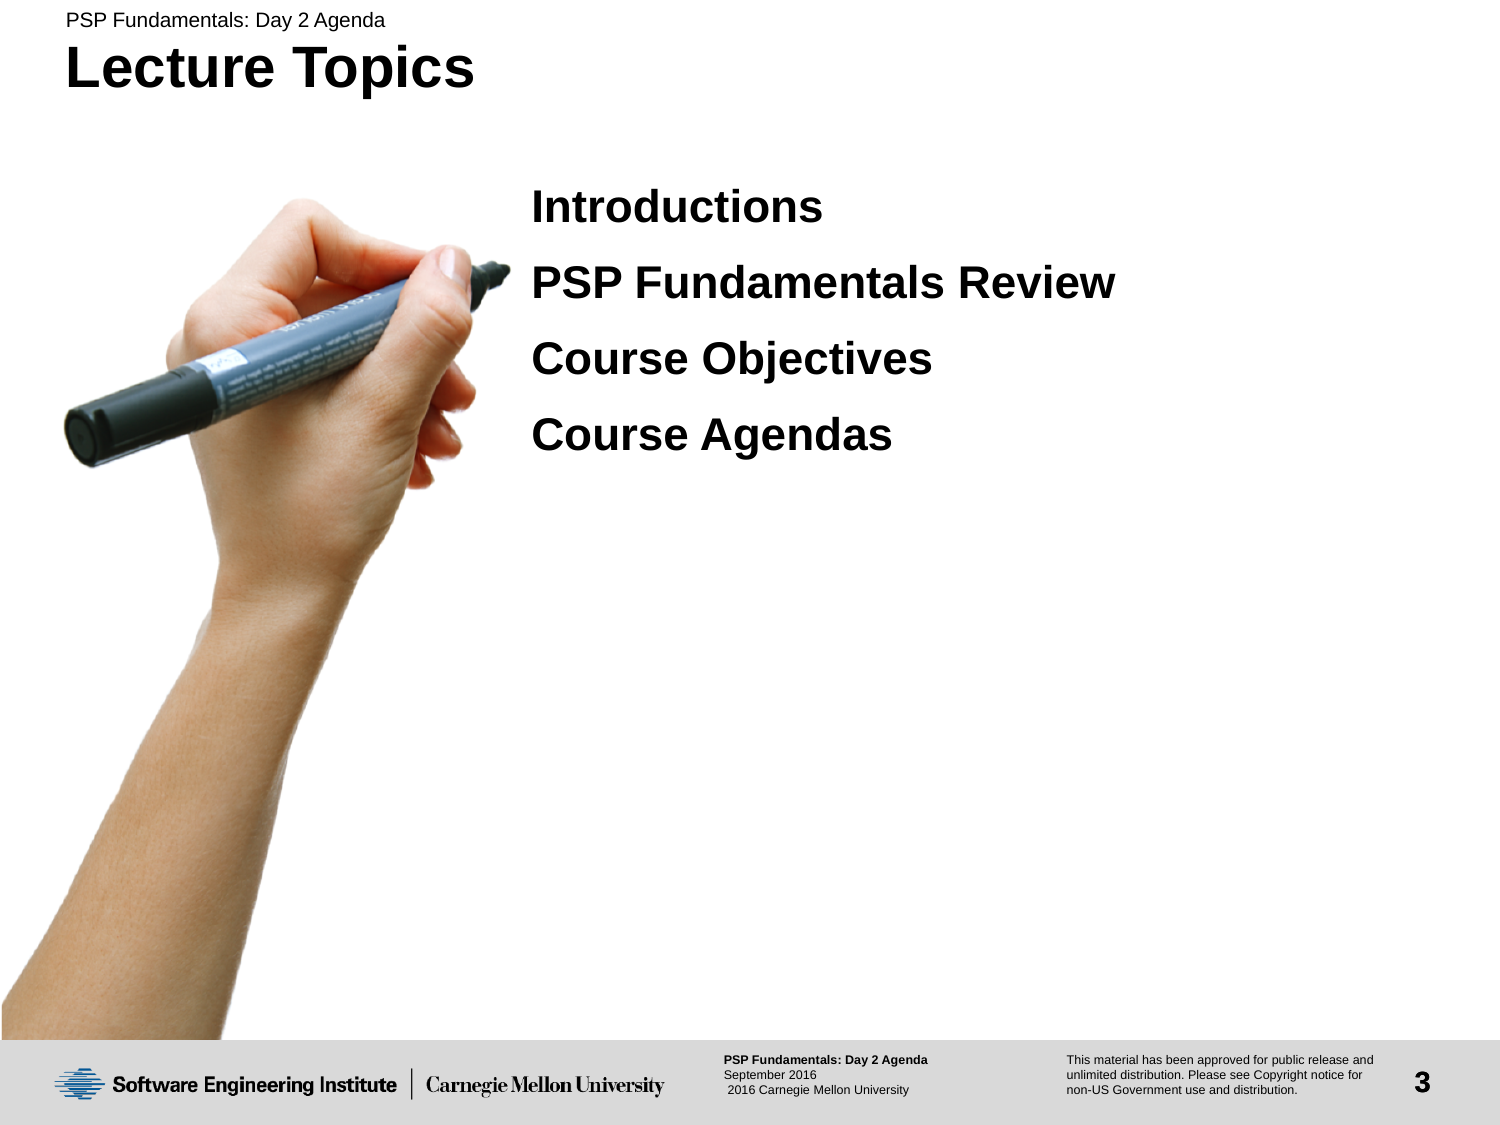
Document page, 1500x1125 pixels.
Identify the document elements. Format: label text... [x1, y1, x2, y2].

picture [1, 180, 532, 1040]
picture [46, 1061, 673, 1104]
list Introductions PSP Fundamentals Review Course Objectives Course Agendas [531, 176, 1432, 1000]
title Lecture Topics [65, 37, 1430, 148]
